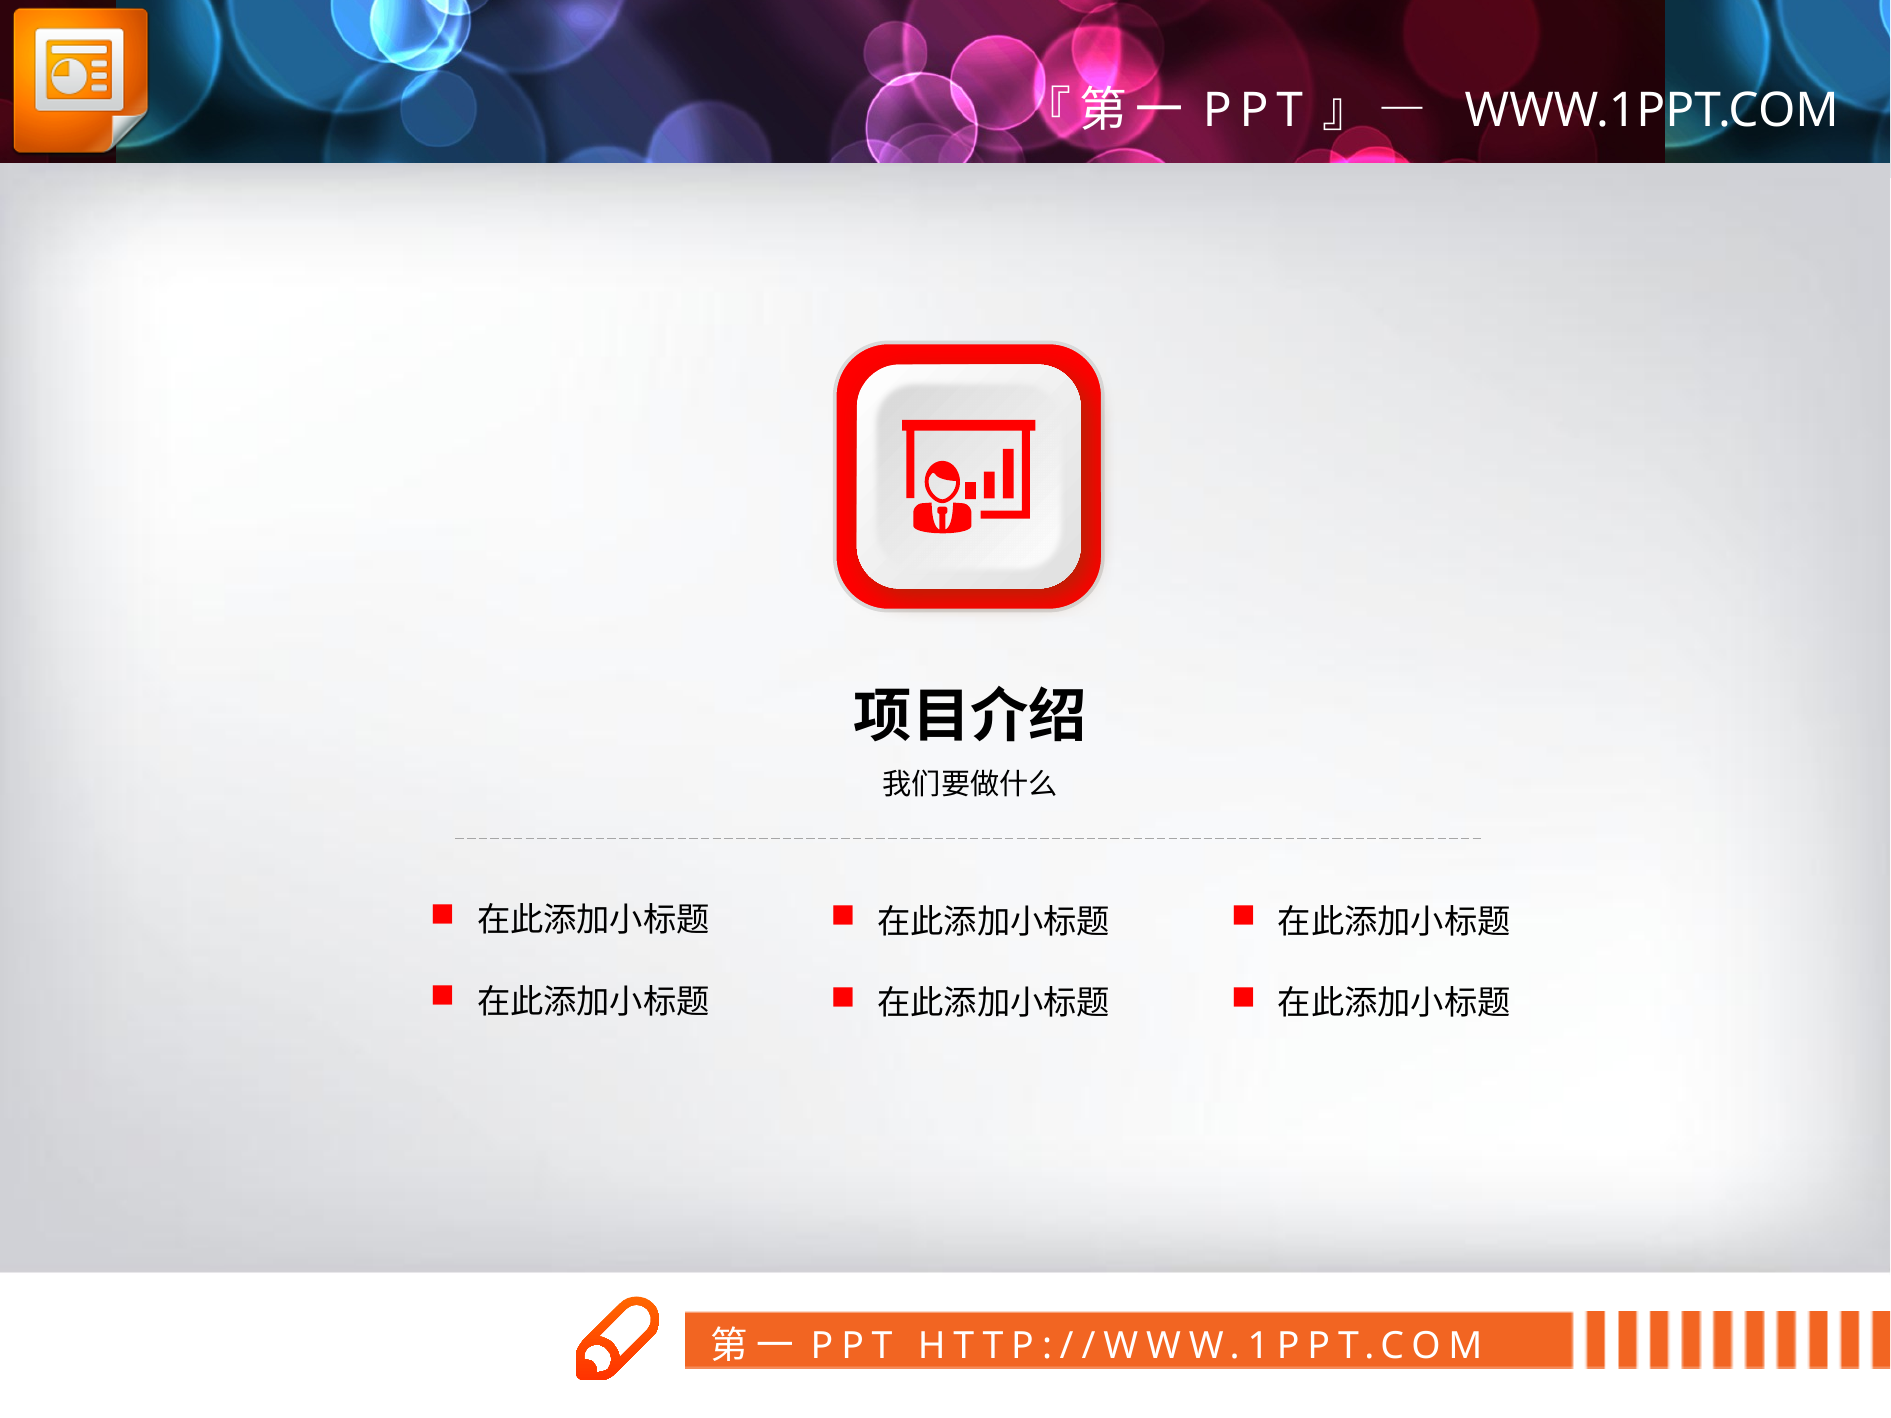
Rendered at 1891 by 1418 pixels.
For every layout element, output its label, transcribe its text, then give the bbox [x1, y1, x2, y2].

text_box 我们要做什么 [867, 758, 1074, 808]
text_box 在此添加小标题 [1216, 974, 1526, 1030]
picture [0, 0, 1891, 1275]
text_box 在此添加小标题 [415, 890, 725, 946]
text_box 在此添加小标题 [815, 974, 1126, 1030]
text_box 项目介绍 [774, 670, 1167, 756]
text_box 在此添加小标题 [415, 972, 725, 1028]
text_box 在此添加小标题 [1216, 892, 1526, 948]
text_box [834, 342, 1104, 611]
text_box 在此添加小标题 [815, 892, 1126, 948]
picture [685, 1311, 1891, 1369]
